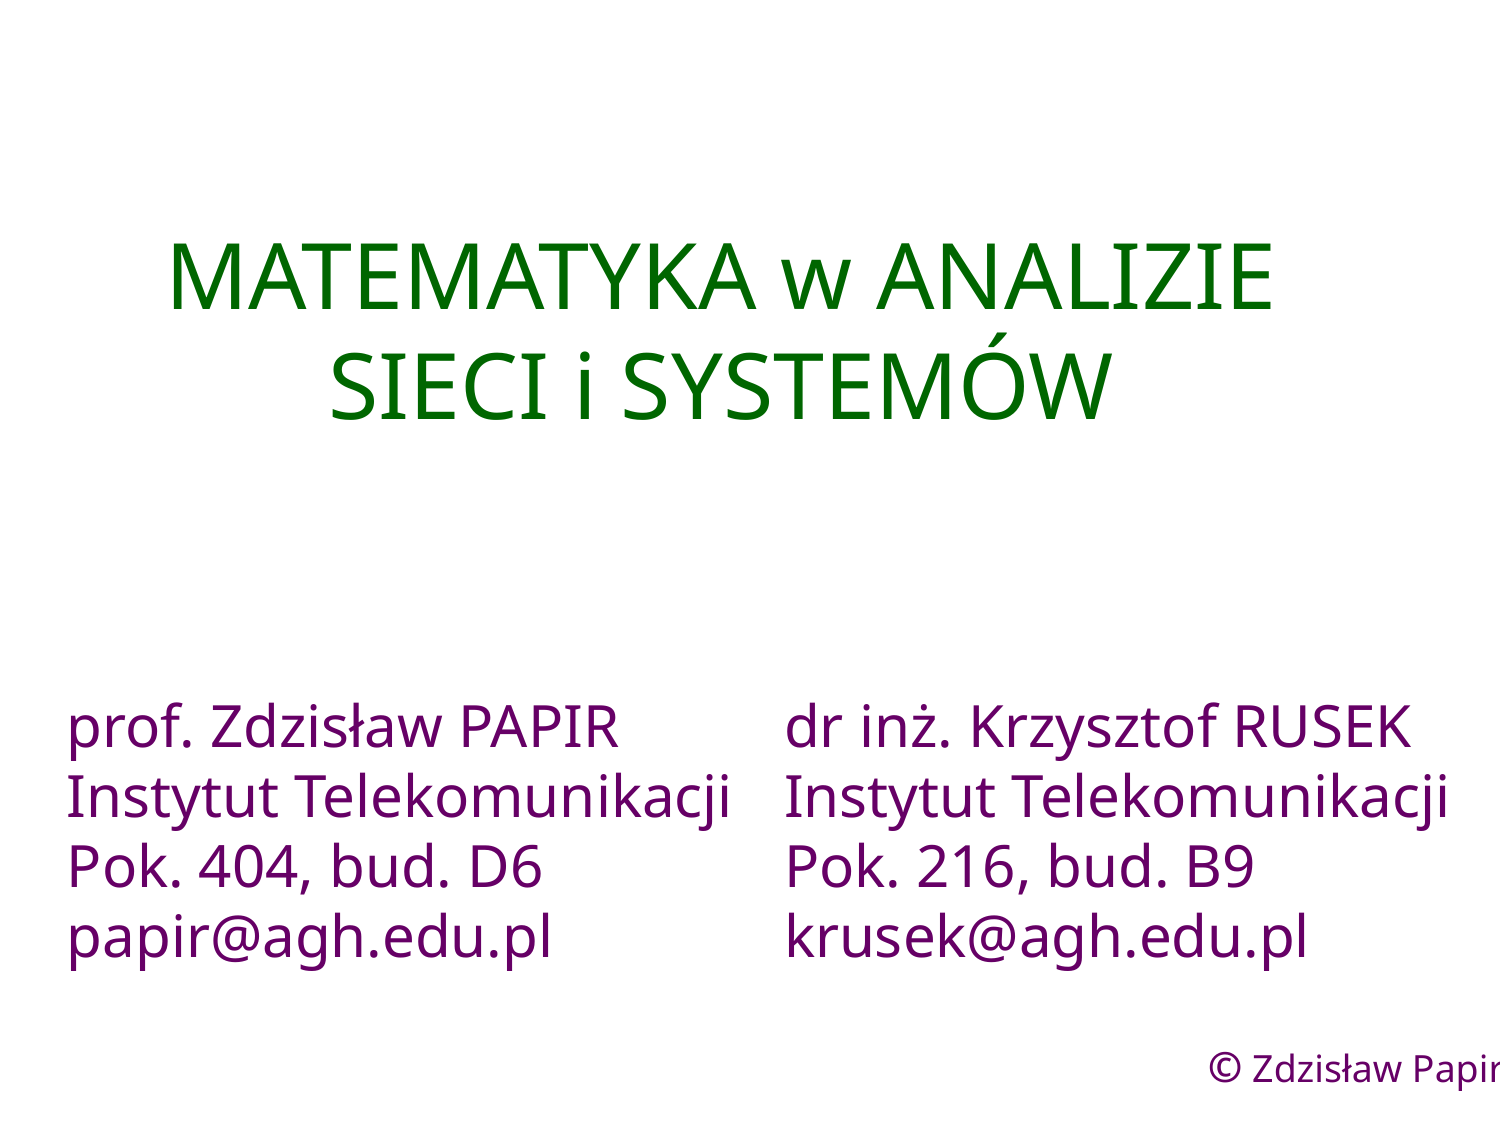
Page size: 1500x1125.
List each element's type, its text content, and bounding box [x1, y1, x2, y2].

text_box © Zdzisław Papir [1193, 1033, 1500, 1099]
text_box prof. Zdzisław PAPIR Instytut Telekomunikacji Pok. 404, bud. D6 papir@agh.edu.pl [52, 681, 748, 977]
title MATEMATYKA w ANALIZIE SIECI i SYSTEMÓW [84, 289, 1360, 478]
text_box dr inż. Krzysztof RUSEK Instytut Telekomunikacji Pok. 216, bud. B9 krusek@agh.edu.pl [769, 681, 1465, 977]
